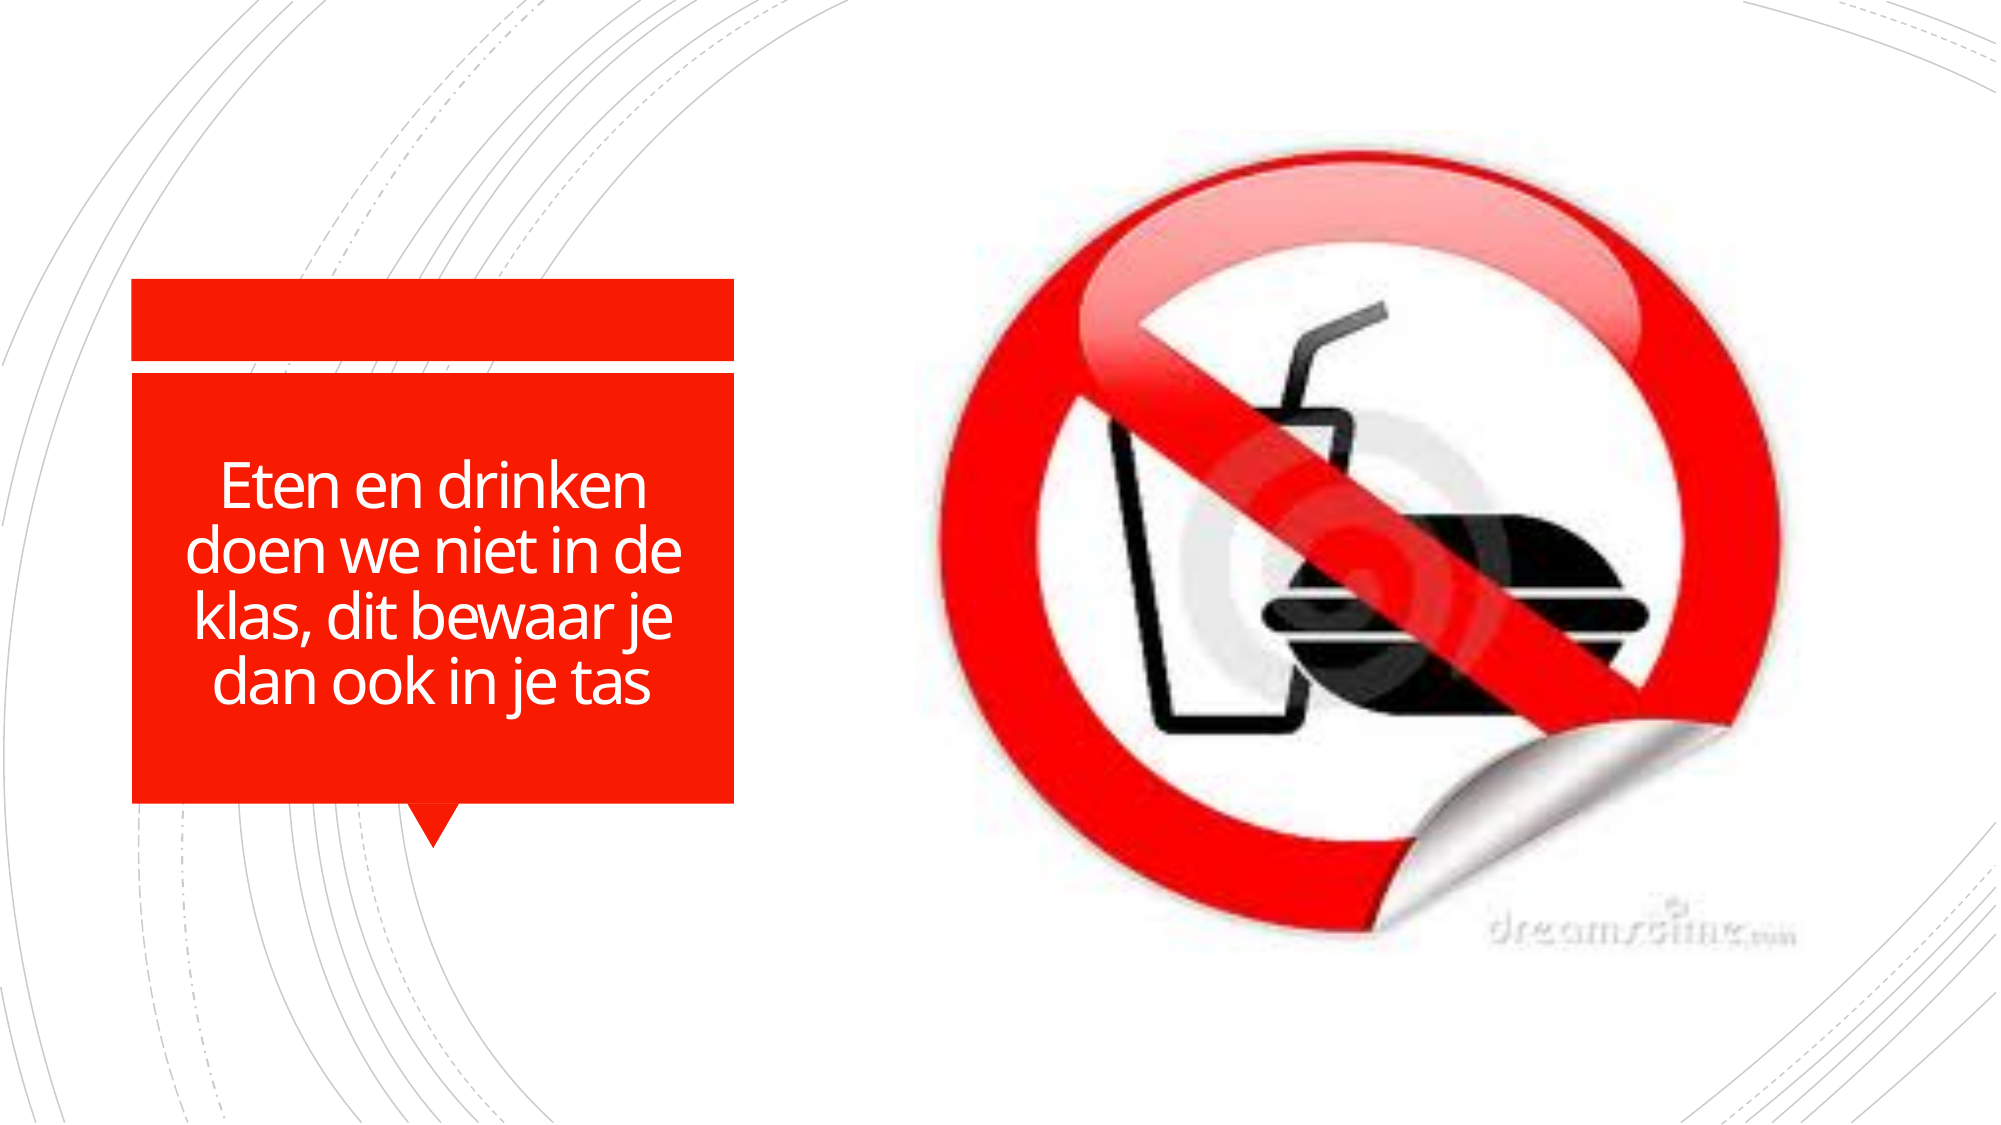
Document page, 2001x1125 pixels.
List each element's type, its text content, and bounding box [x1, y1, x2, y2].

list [914, 130, 1805, 956]
title Eten en drinken doen we niet in de klas, dit bewaar je dan ook in je tas [145, 385, 720, 789]
